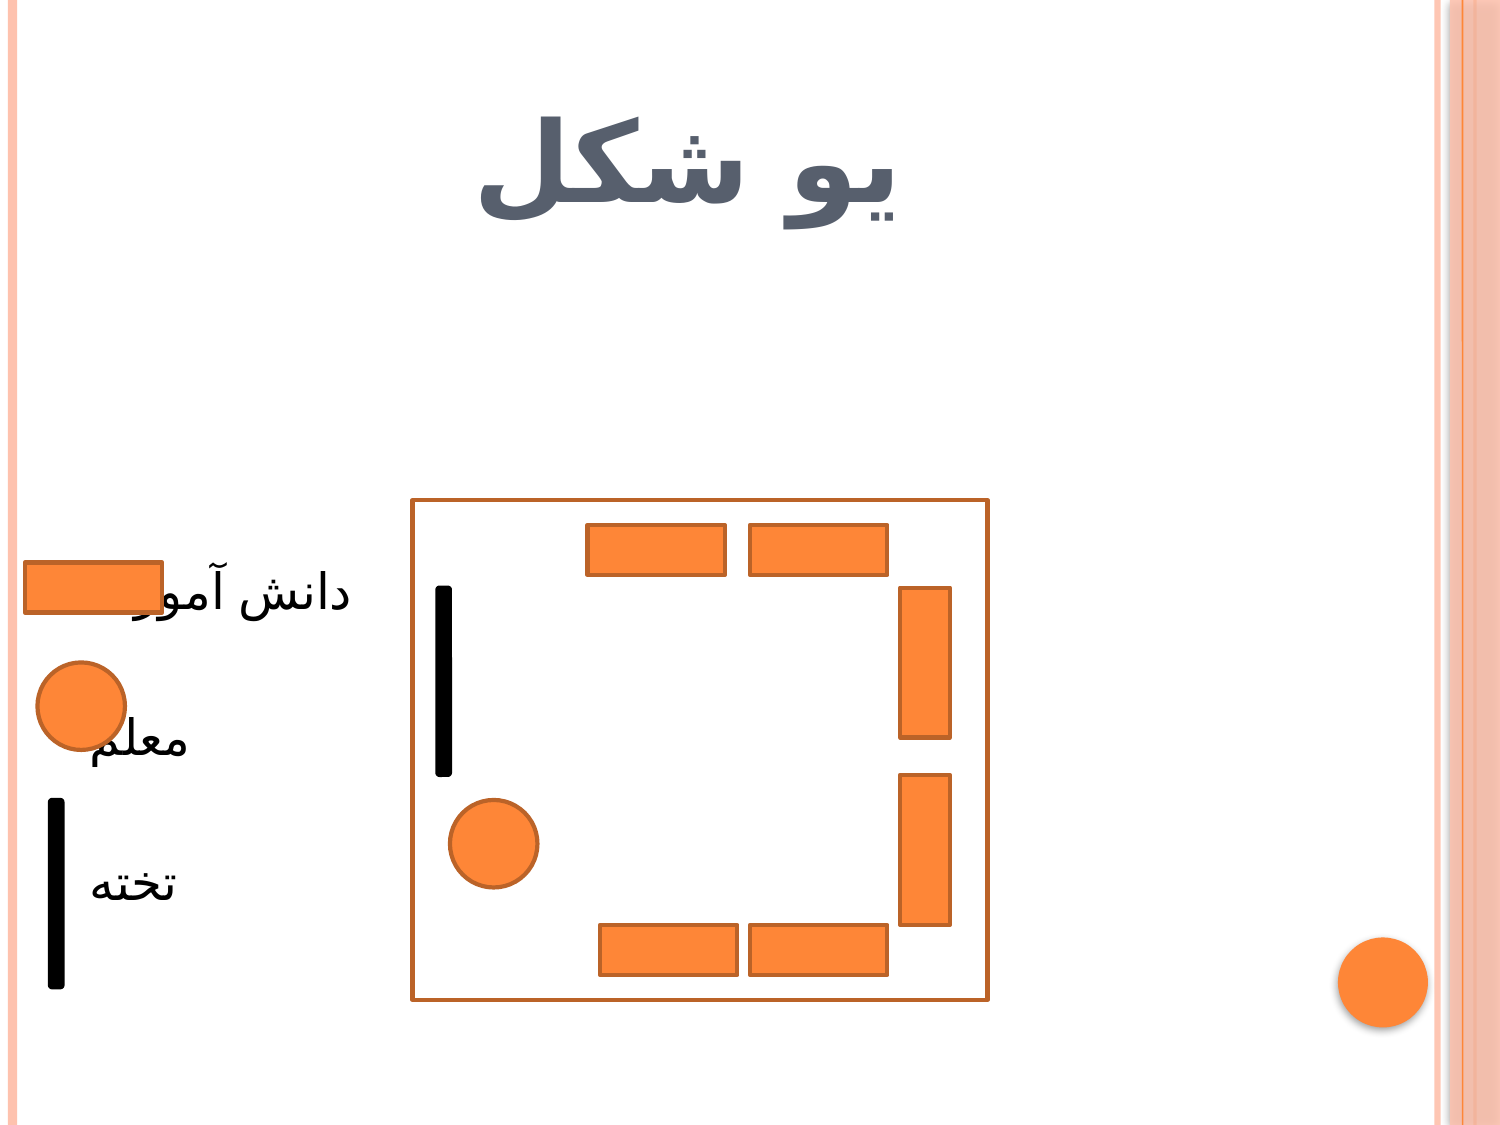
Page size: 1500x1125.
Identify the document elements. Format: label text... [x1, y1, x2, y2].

text_box [47, 797, 65, 990]
text_box [748, 923, 889, 977]
title یو شکل [75, 45, 1300, 233]
list دانش آموز معلم تخته [75, 262, 1300, 1062]
text_box [898, 586, 952, 740]
text_box [23, 560, 164, 615]
text_box [748, 523, 889, 577]
text_box [447, 797, 540, 890]
text_box [410, 498, 990, 1002]
text_box [585, 523, 727, 577]
text_box [435, 585, 453, 778]
text_box [35, 660, 128, 753]
text_box [898, 773, 952, 927]
text_box [598, 923, 739, 977]
